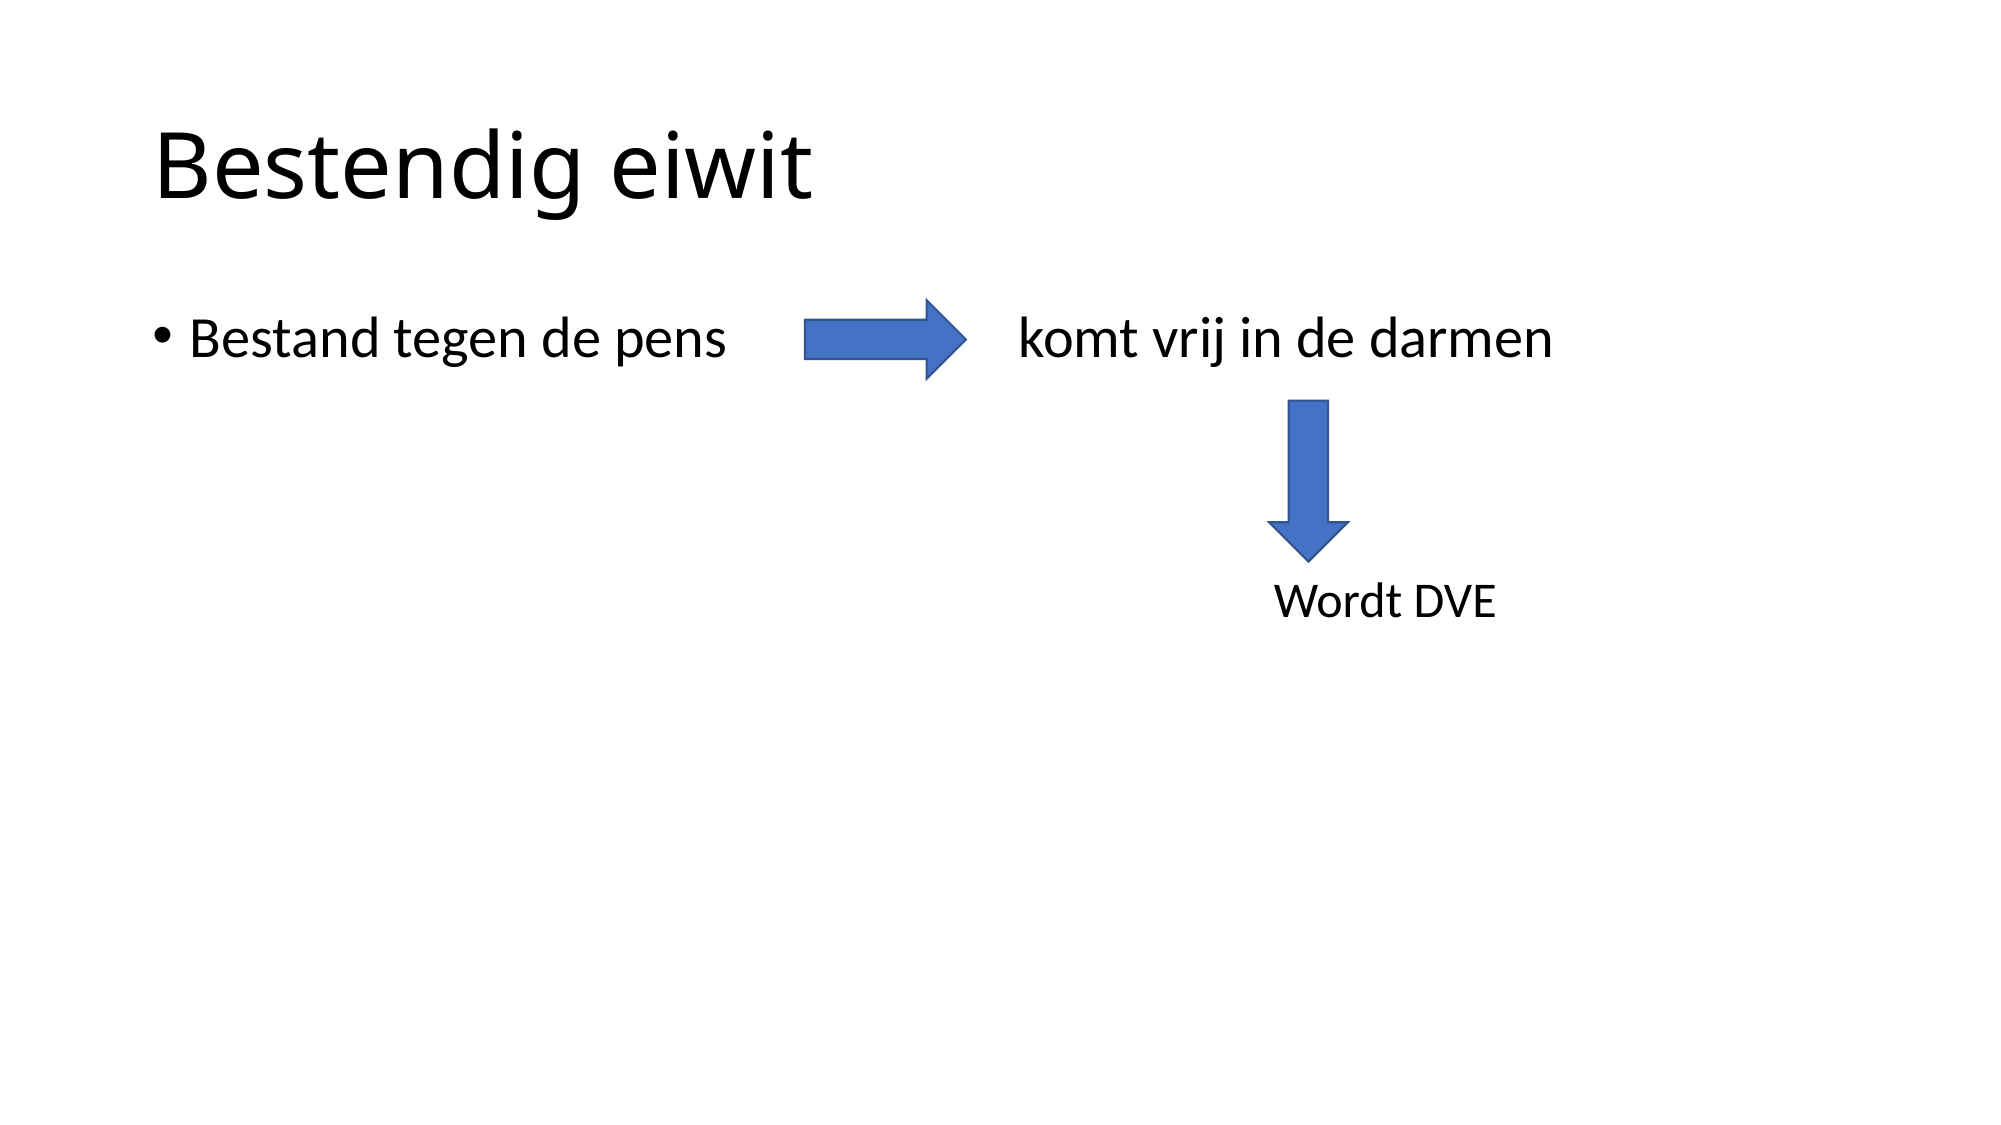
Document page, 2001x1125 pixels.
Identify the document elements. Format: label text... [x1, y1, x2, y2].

title Bestendig eiwit [137, 59, 1863, 278]
text_box [1266, 399, 1351, 564]
text_box Wordt DVE [1258, 560, 1516, 636]
list Bestand tegen de pens komt vrij in de darmen [137, 299, 1863, 1014]
text_box [803, 297, 968, 382]
